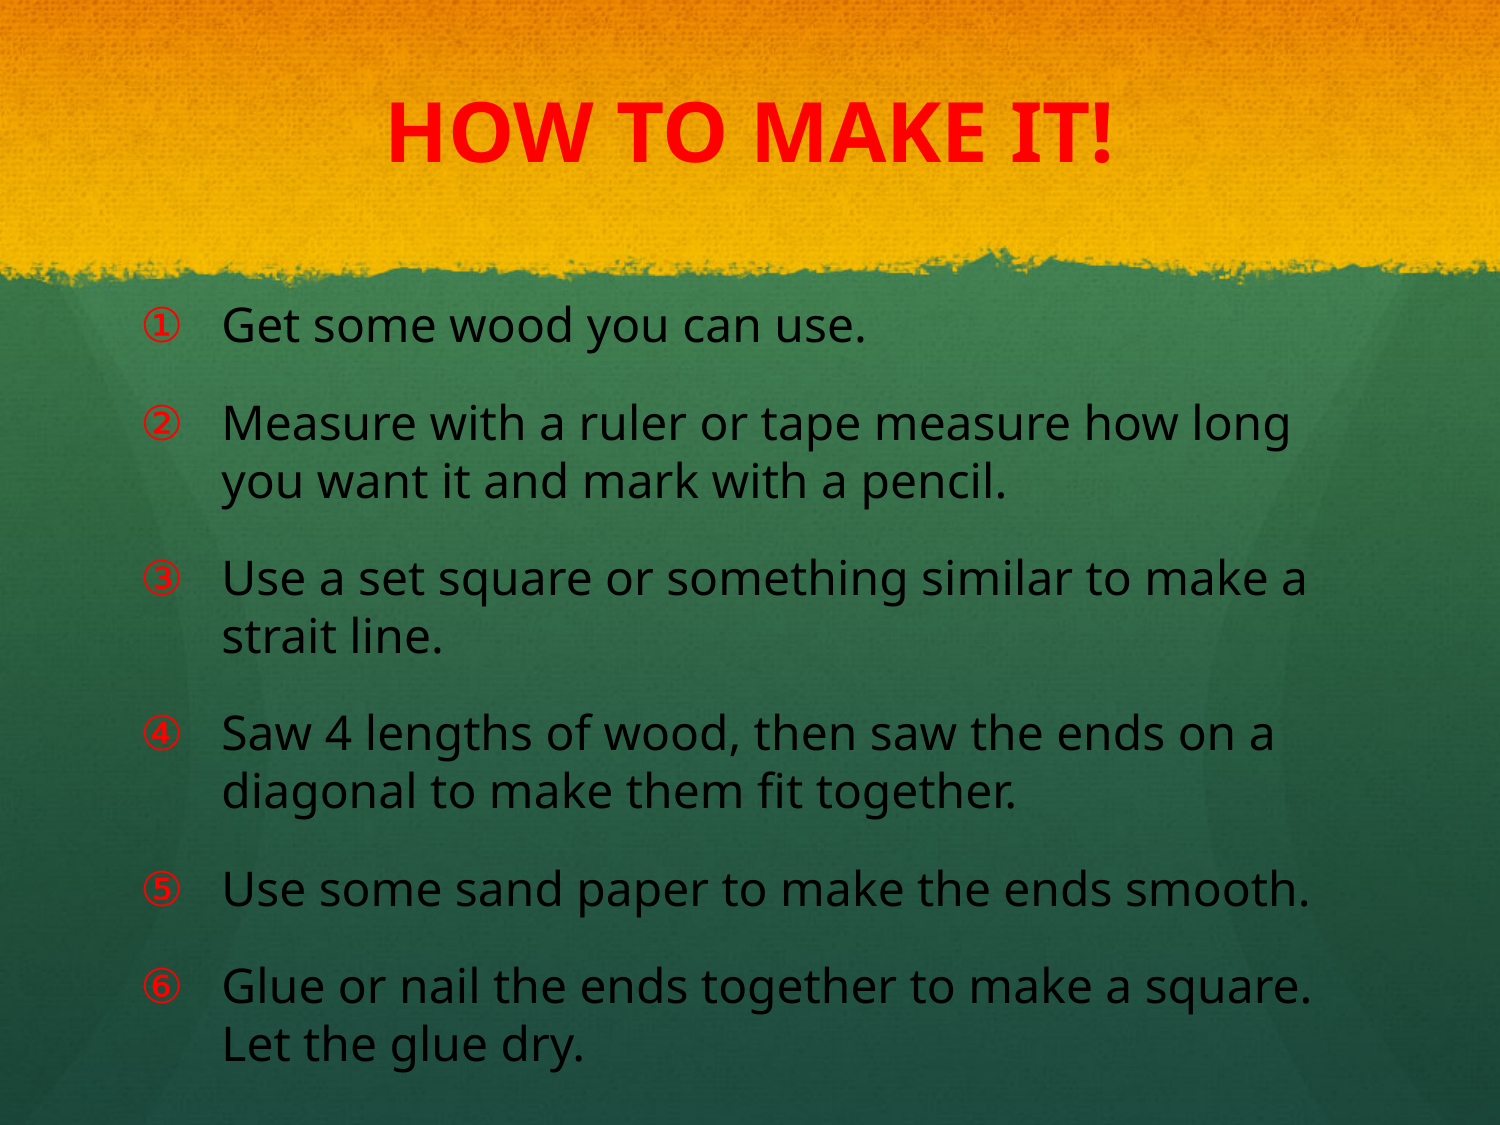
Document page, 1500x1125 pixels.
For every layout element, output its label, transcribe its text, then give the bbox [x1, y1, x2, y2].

title HOW TO MAKE IT! [125, 13, 1375, 246]
list Get some wood you can use. Measure with a ruler or tape measure how long you want it and mark with a pencil. Use a set square or something similar to make a strait line. Saw 4 lengths of wood, then saw the ends on a diagonal to make them fit together. Use some sand paper to make the ends smooth. Glue or nail the ends together to make a square. Let the glue dry. [125, 287, 1375, 1088]
picture [0, 0, 1500, 1125]
